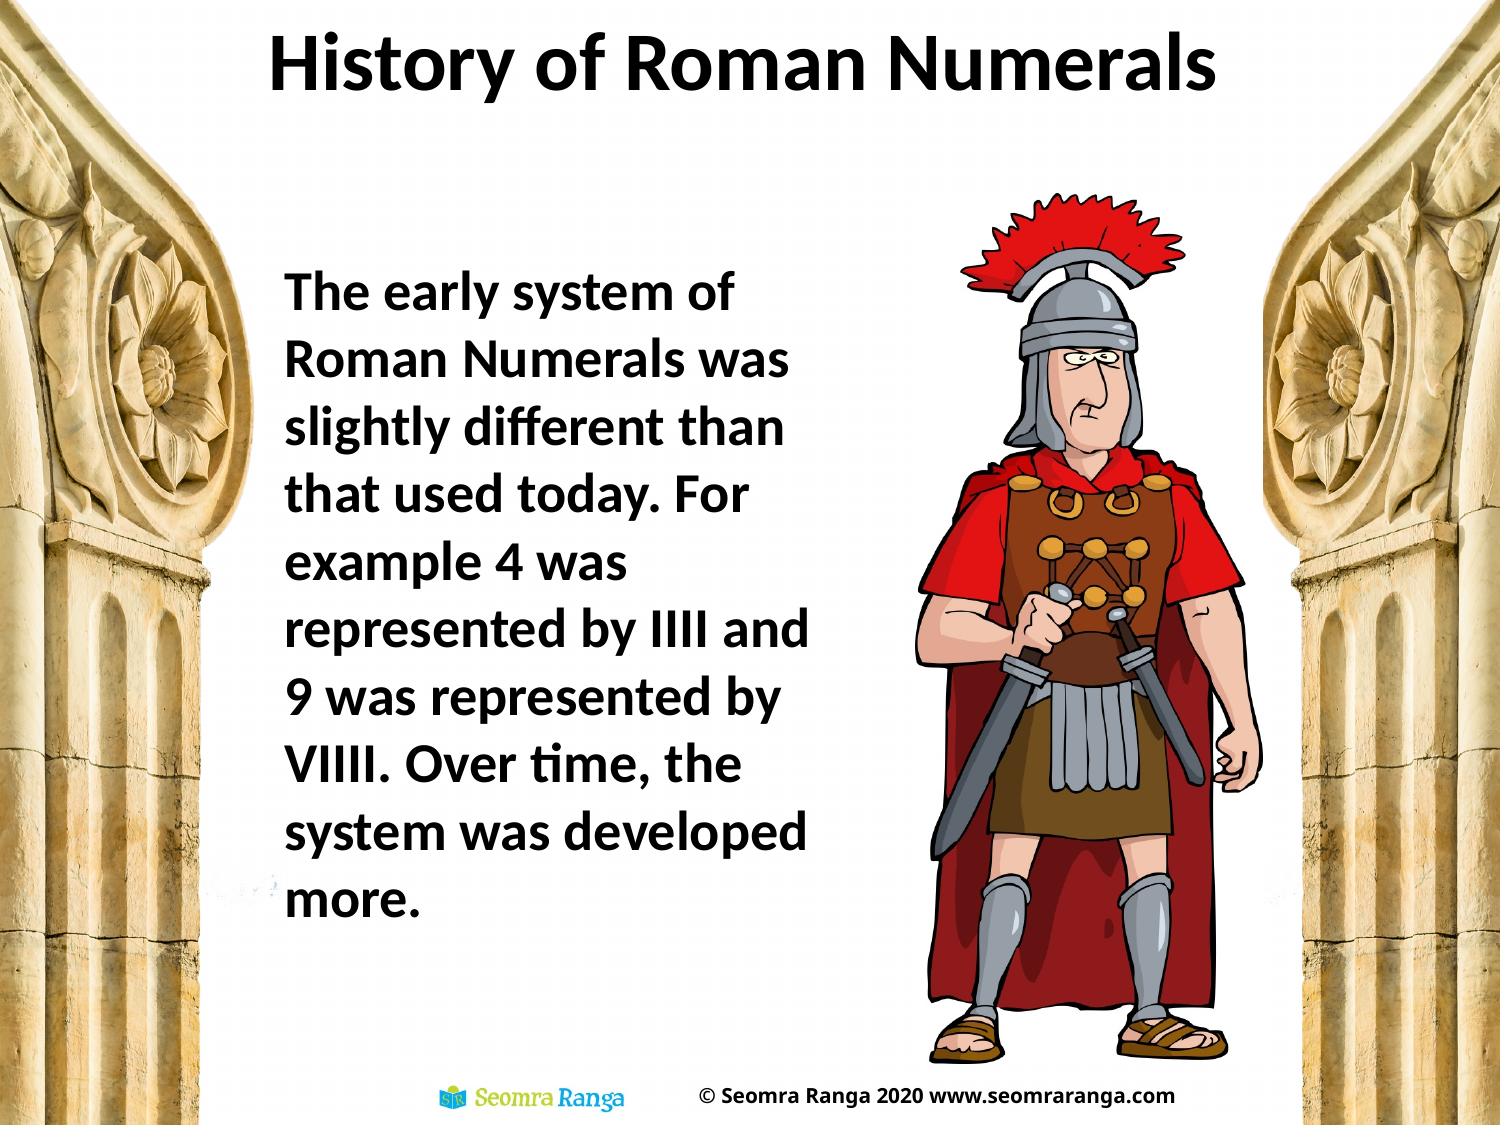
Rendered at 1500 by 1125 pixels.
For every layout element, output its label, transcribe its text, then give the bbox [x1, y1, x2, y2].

picture [0, 0, 1500, 1125]
text_box © Seomra Ranga 2020 www.seomraranga.com [659, 1074, 1215, 1115]
text_box History of Roman Numerals [171, 0, 1317, 115]
text_box The early system of Roman Numerals was slightly different than that used today. For example 4 was represented by IIII and 9 was represented by VIIII. Over time, the system was developed more. [269, 246, 857, 937]
